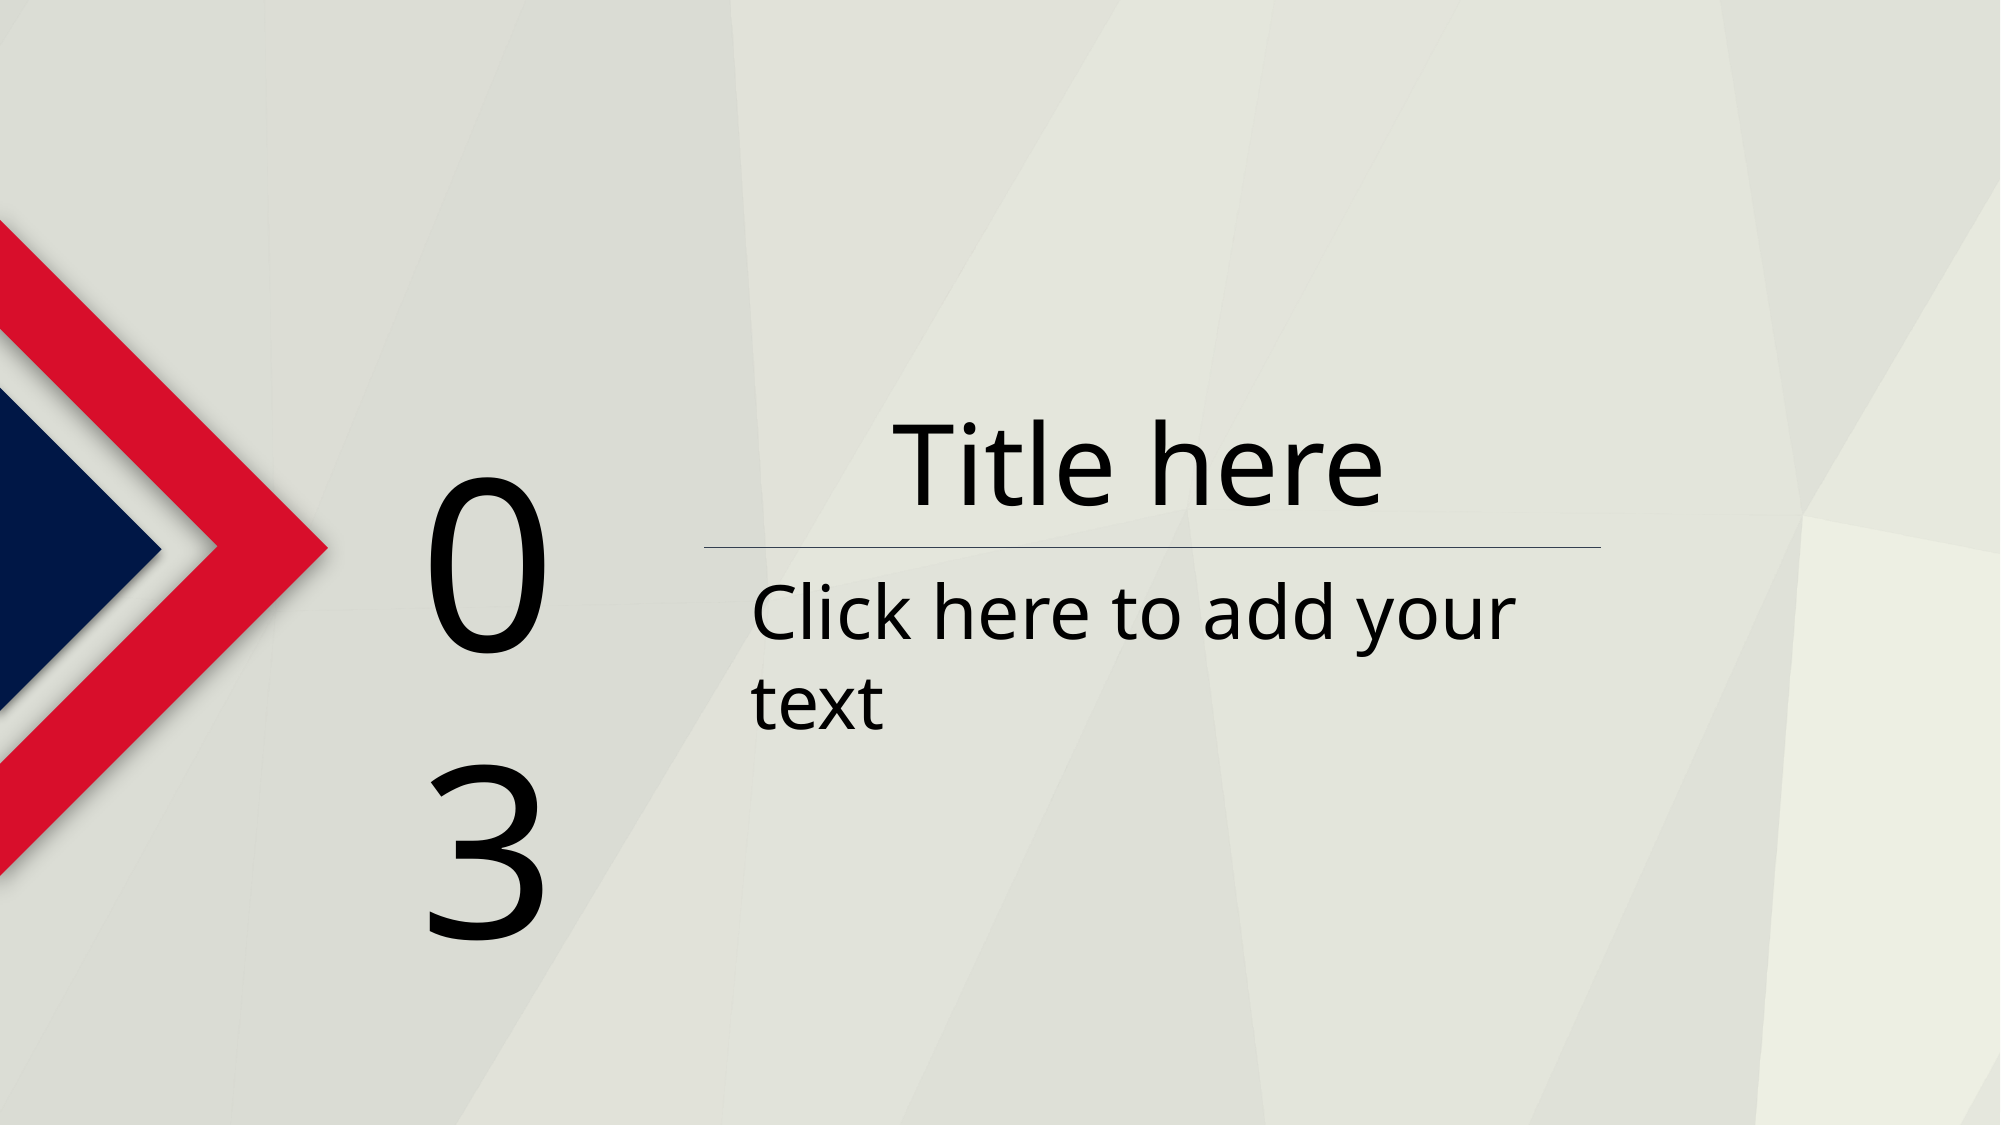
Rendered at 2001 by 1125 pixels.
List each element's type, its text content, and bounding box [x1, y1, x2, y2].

text_box Click here to add your text [735, 557, 1635, 752]
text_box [0, 310, 230, 786]
text_box 03 [404, 404, 705, 994]
picture [0, 0, 2001, 1125]
text_box Title here [878, 385, 1427, 536]
